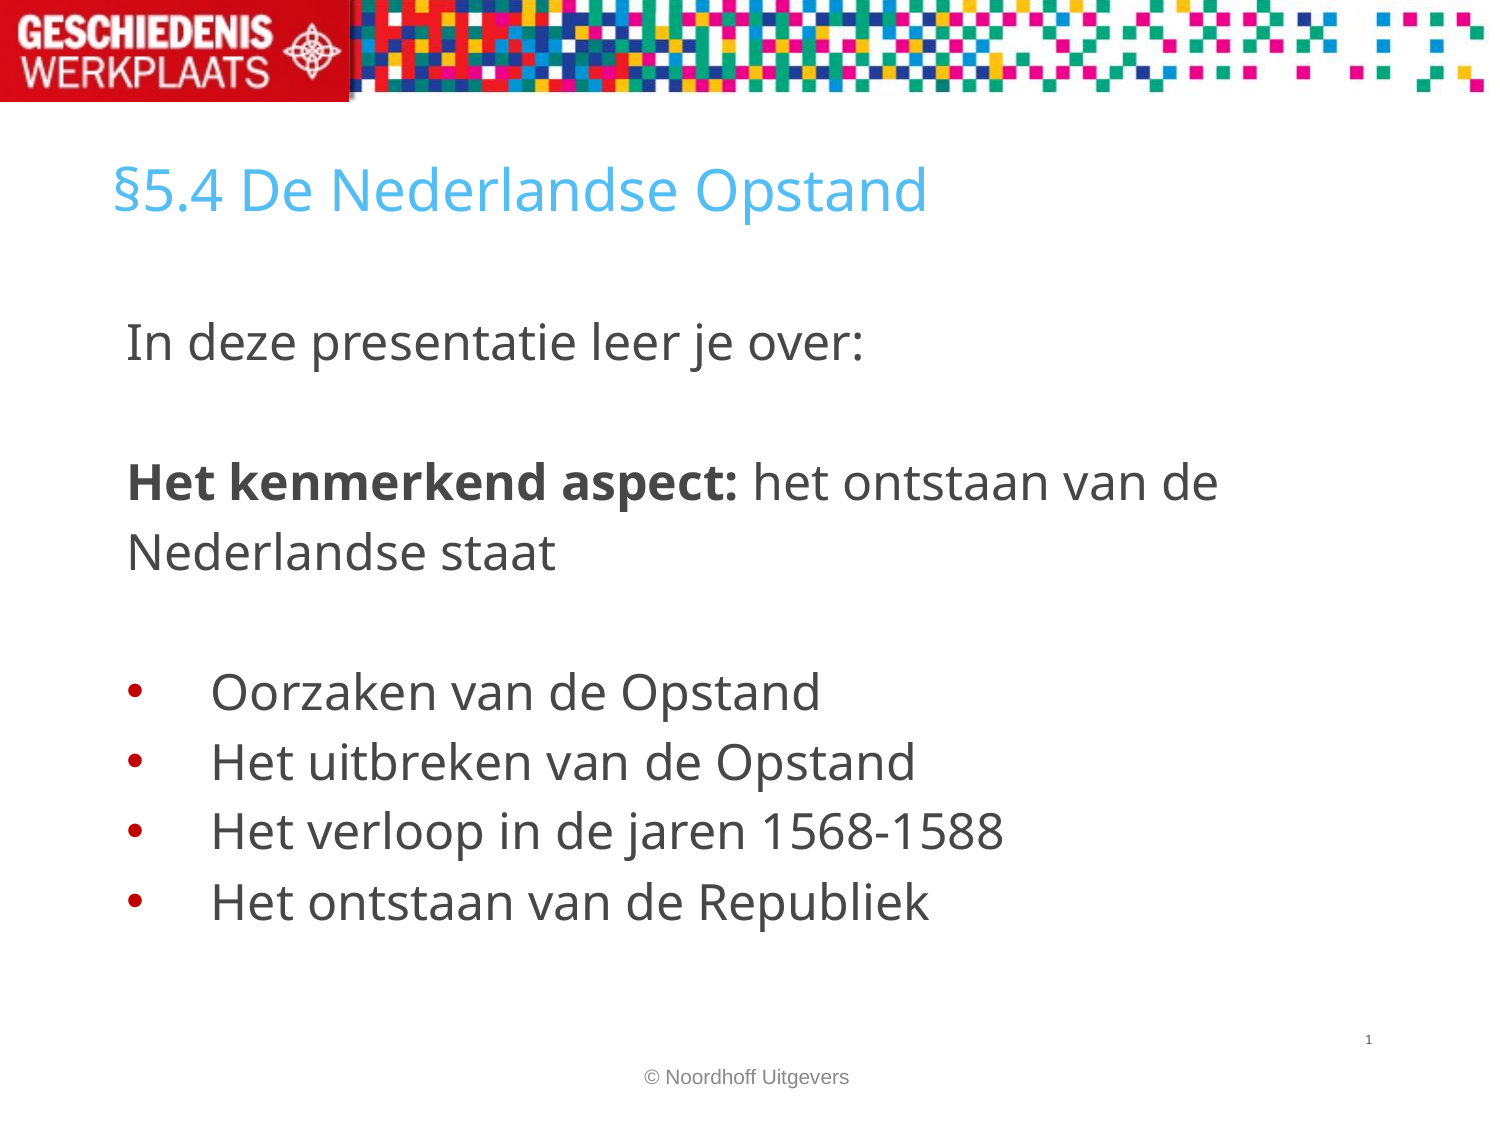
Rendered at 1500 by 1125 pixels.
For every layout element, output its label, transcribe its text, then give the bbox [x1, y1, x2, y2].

list In deze presentatie leer je over: Het kenmerkend aspect: het ontstaan van de Nederlandse staat Oorzaken van de Opstand Het uitbreken van de Opstand Het verloop in de jaren 1568-1588 Het ontstaan van de Republiek [126, 302, 1424, 988]
title §5.4 De Nederlandse Opstand [112, 145, 1401, 256]
text_box © Noordhoff Uitgevers [512, 1045, 988, 1106]
picture [0, 0, 1500, 1125]
slide_number 1 [1325, 1025, 1388, 1063]
